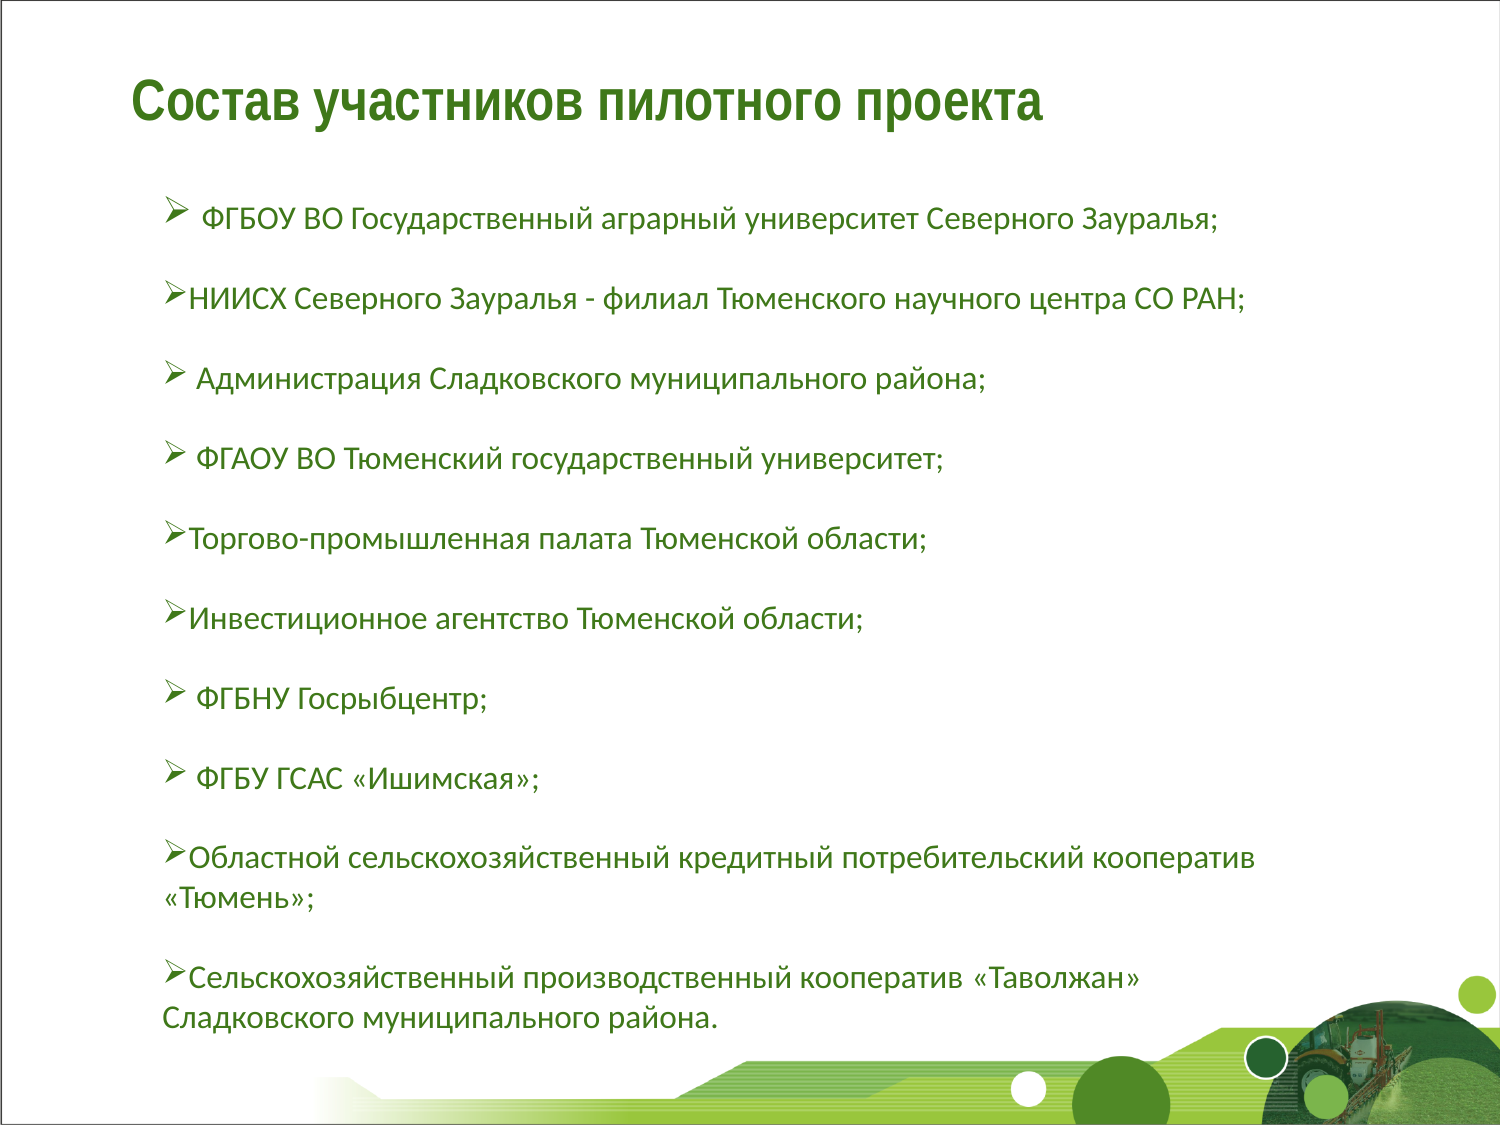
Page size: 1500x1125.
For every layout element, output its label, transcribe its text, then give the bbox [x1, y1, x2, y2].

picture [0, 0, 1500, 1125]
text_box Состав участников пилотного проекта [117, 54, 1500, 140]
text_box ФГБОУ ВО Государственный аграрный университет Северного Зауралья; НИИСХ Северного Зауралья - филиал Тюменского научного центра СО РАН; Администрация Сладковского муниципального района; ФГАОУ ВО Тюменский государственный университет; Торгово-промышленная палата Тюменской области; Инвестиционное агентство Тюменской области; ФГБНУ Госрыбцентр; ФГБУ ГСАС «Ишимская»; Областной сельскохозяйственный кредитный потребительский кооператив «Тюмень»; Сельскохозяйственный производственный кооператив «Таволжан» Сладковского муниципального района. [147, 184, 1324, 1088]
